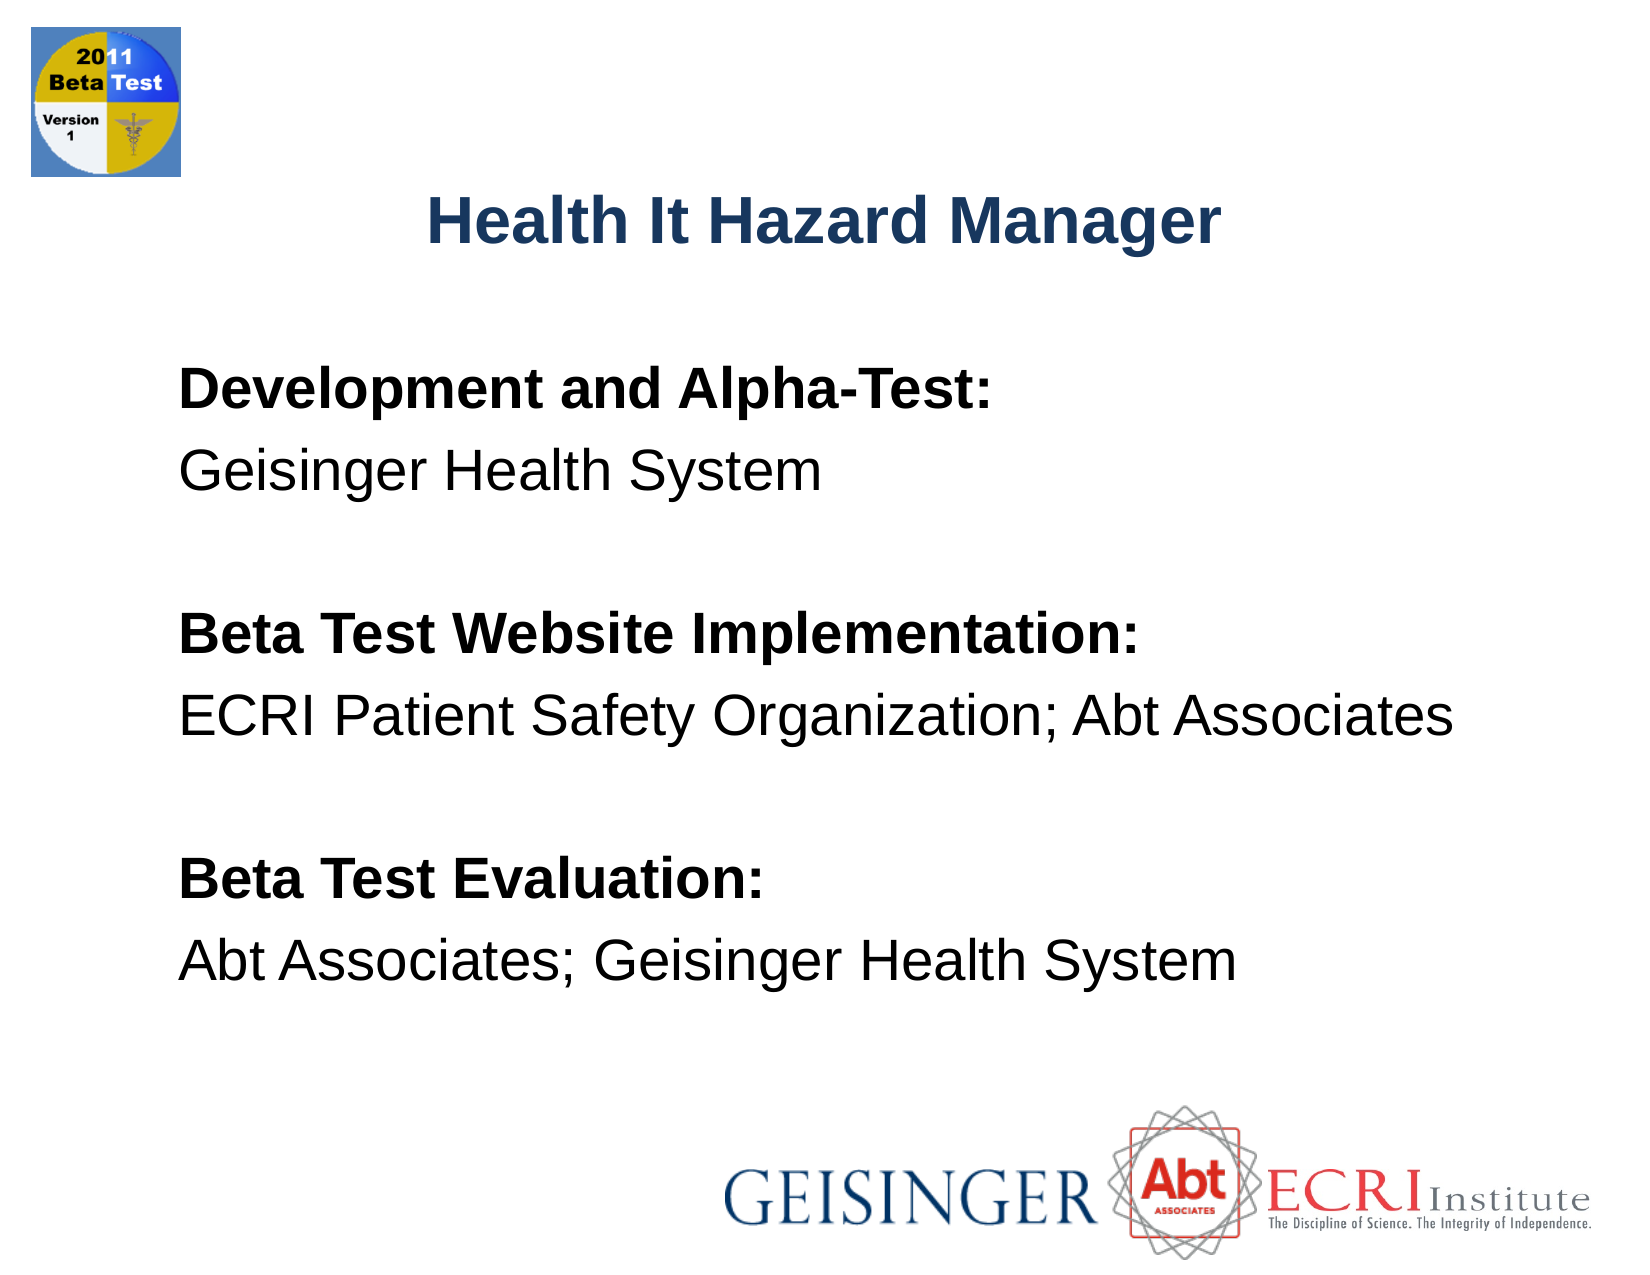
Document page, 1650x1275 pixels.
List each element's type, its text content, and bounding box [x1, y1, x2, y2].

list Health It Hazard Manager Development and Alpha-Test: Geisinger Health System Beta Test Website Implementation: ECRI Patient Safety Organization; Abt Associates Beta Test Evaluation: Abt Associates; Geisinger Health System [112, 177, 1538, 1075]
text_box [724, 1102, 1591, 1265]
picture [31, 27, 182, 177]
